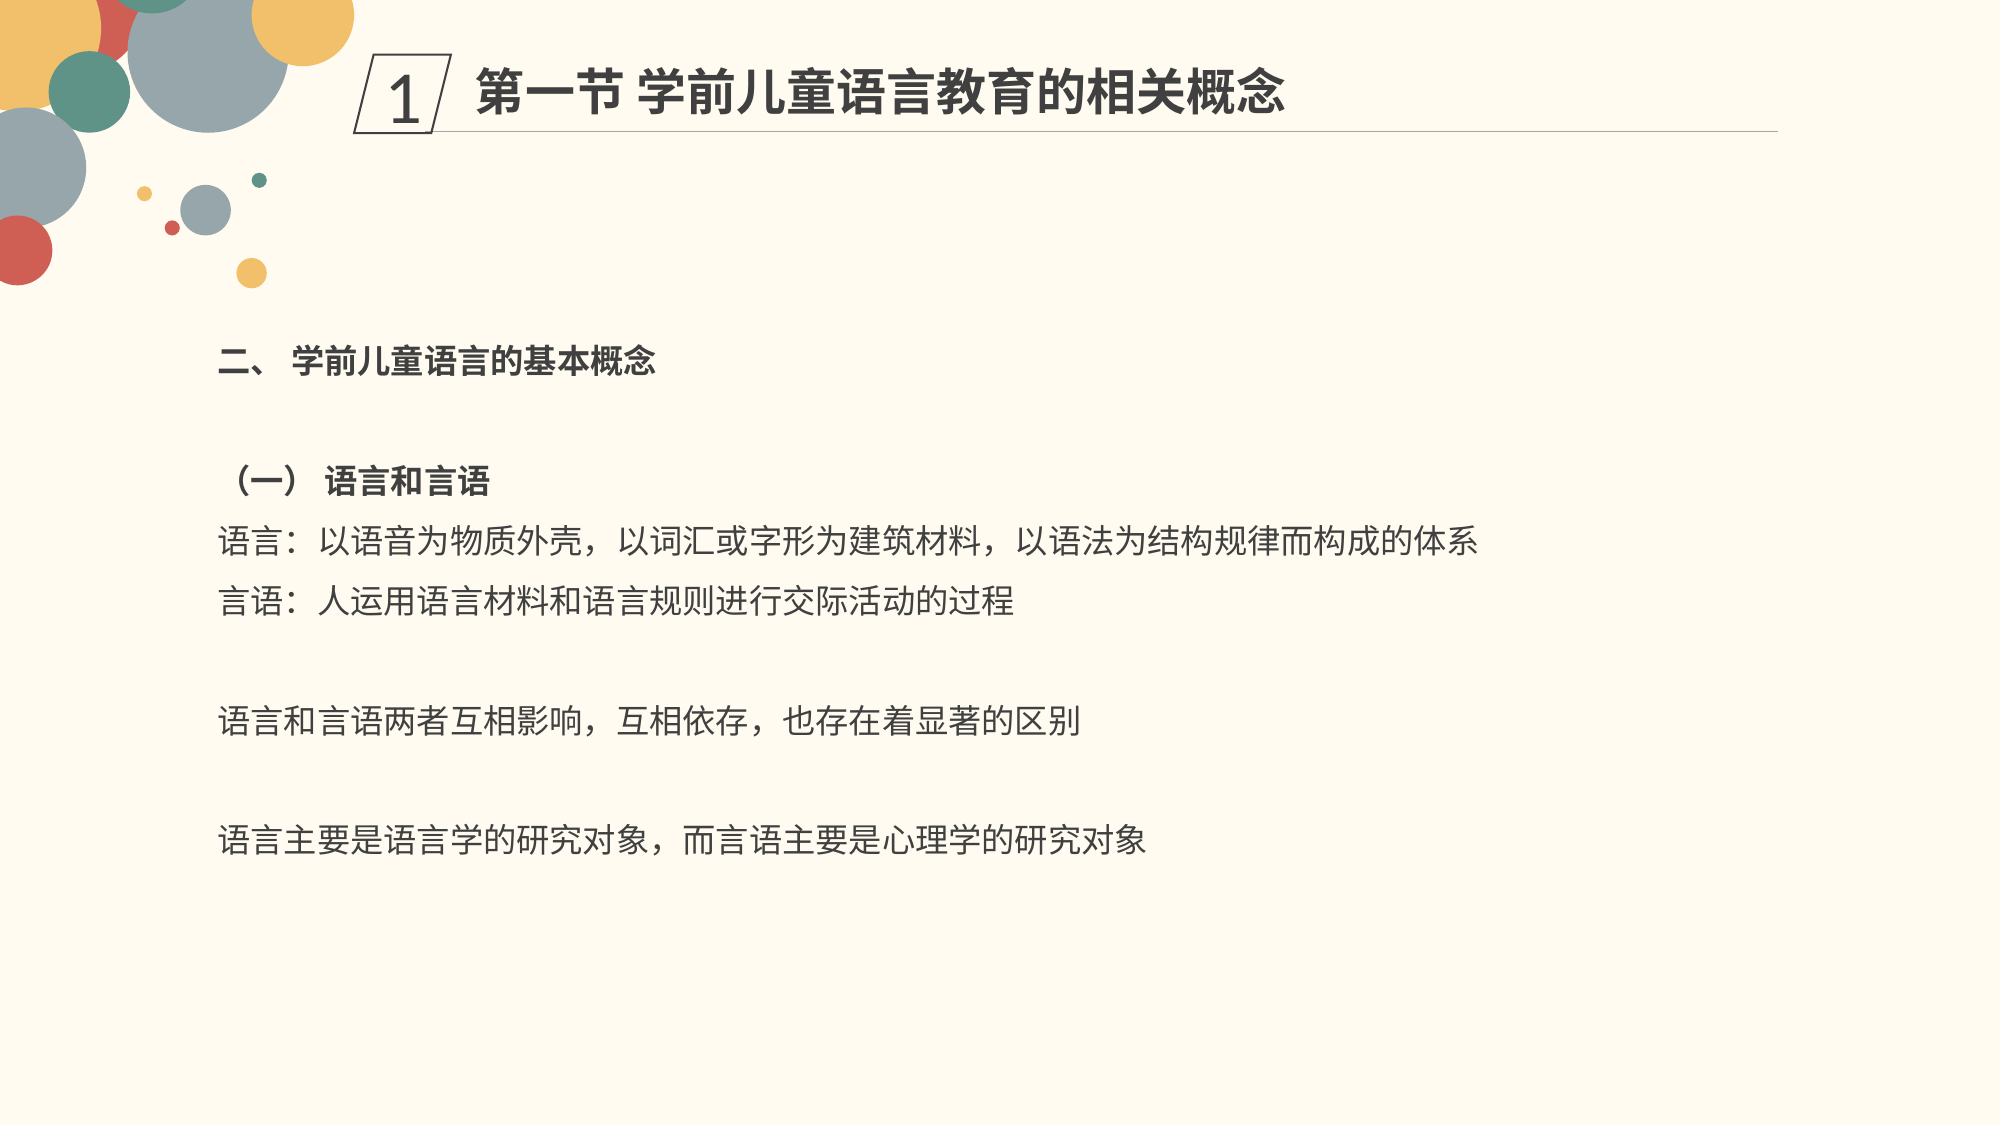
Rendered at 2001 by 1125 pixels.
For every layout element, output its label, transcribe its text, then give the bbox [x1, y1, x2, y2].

text_box 1 [355, 53, 453, 135]
text_box 第一节 学前儿童语言教育的相关概念 [460, 53, 1454, 129]
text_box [0, 0, 355, 289]
text_box 二、 学前儿童语言的基本概念 （一） 语言和言语 语言：以语音为物质外壳，以词汇或字形为建筑材料，以语法为结构规律而构成的体系 言语：人运用语言材料和语言规则进行交际活动的过程 语言和言语两者互相影响，互相依存，也存在着显著的区别 语言主要是语言学的研究对象，而言语主要是心理学的研究对象 [202, 313, 1878, 867]
